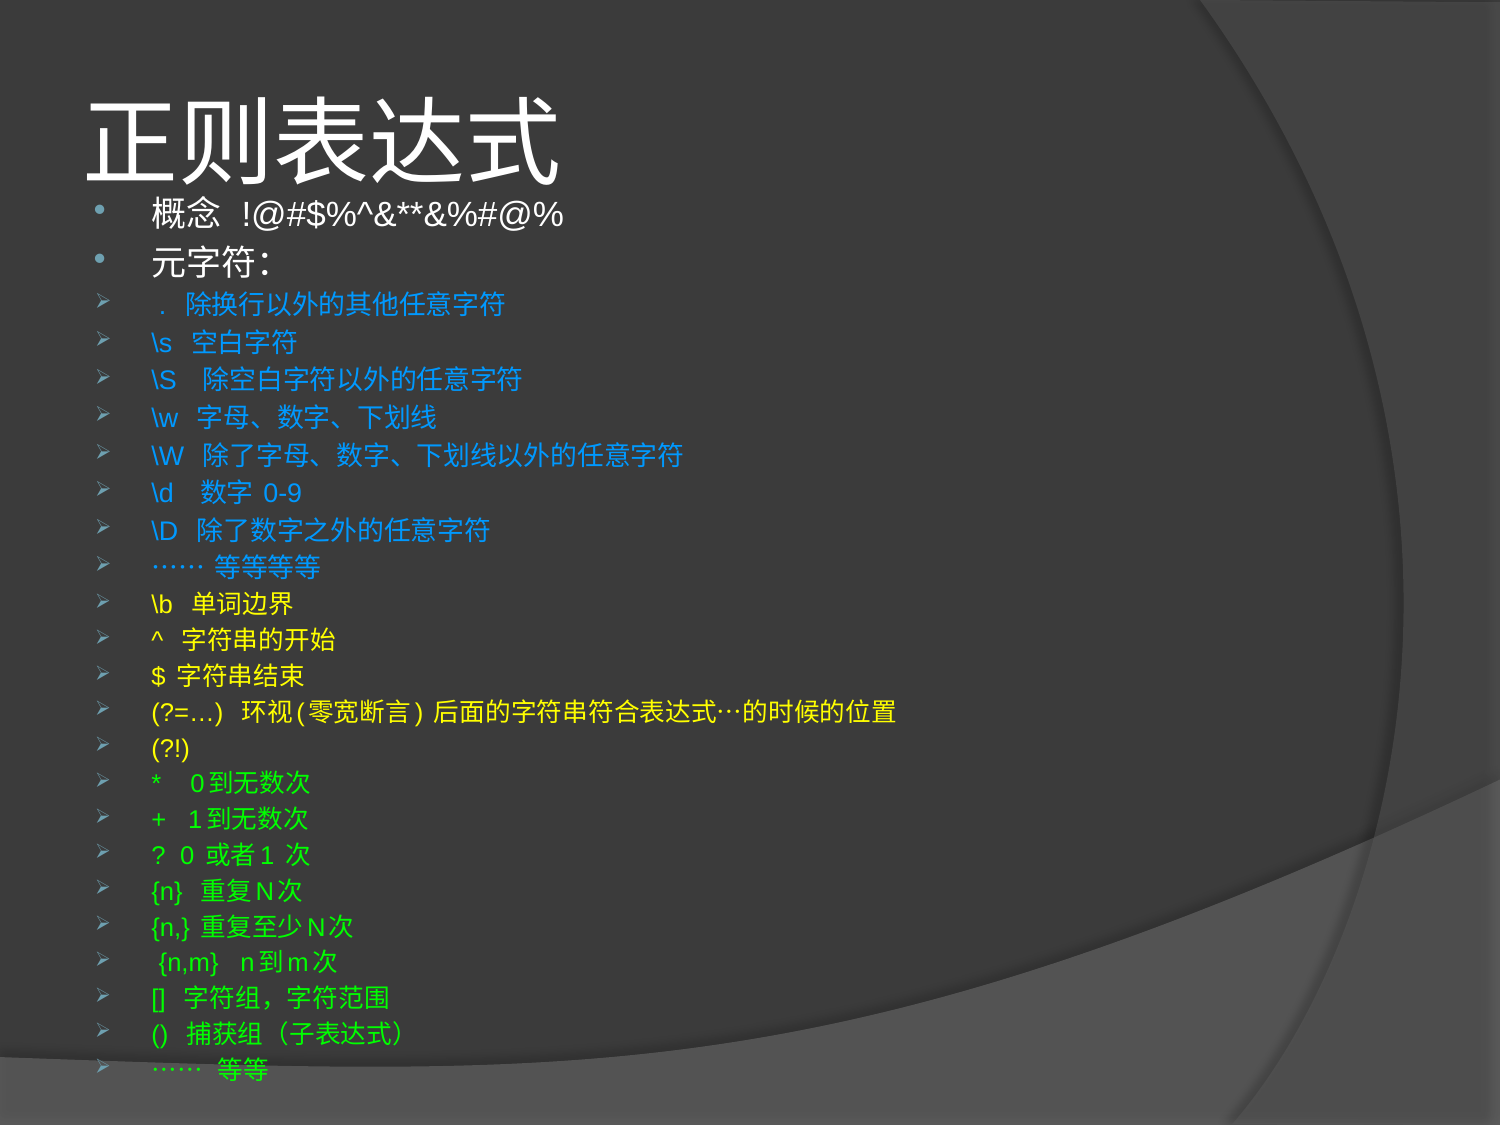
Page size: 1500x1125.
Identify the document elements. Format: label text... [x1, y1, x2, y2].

title 正则表达式 [75, 45, 1300, 184]
list 概念 !@#$%^&**&%#@% 元字符： . 除换行以外的其他任意字符 \s 空白字符 \S 除空白字符以外的任意字符 \w 字母、数字、下划线 \W 除了字母、数字、下划线以外的任意字符 \d 数字 0-9 \D 除了数字之外的任意字符 …… 等等等等 \b 单词边界 ^ 字符串的开始 $ 字符串结束 (?=…) 环视(零宽断言) 后面的字符串符合表达式…的时候的位置 (?!) * 0到无数次 + 1到无数次 ? 0 或者1 次 {n} 重复N次 {n,} 重复至少N次 {n,m} n到m次 [] 字符组，字符范围 () 捕获组（子表达式） …… 等等 [75, 184, 1424, 1094]
